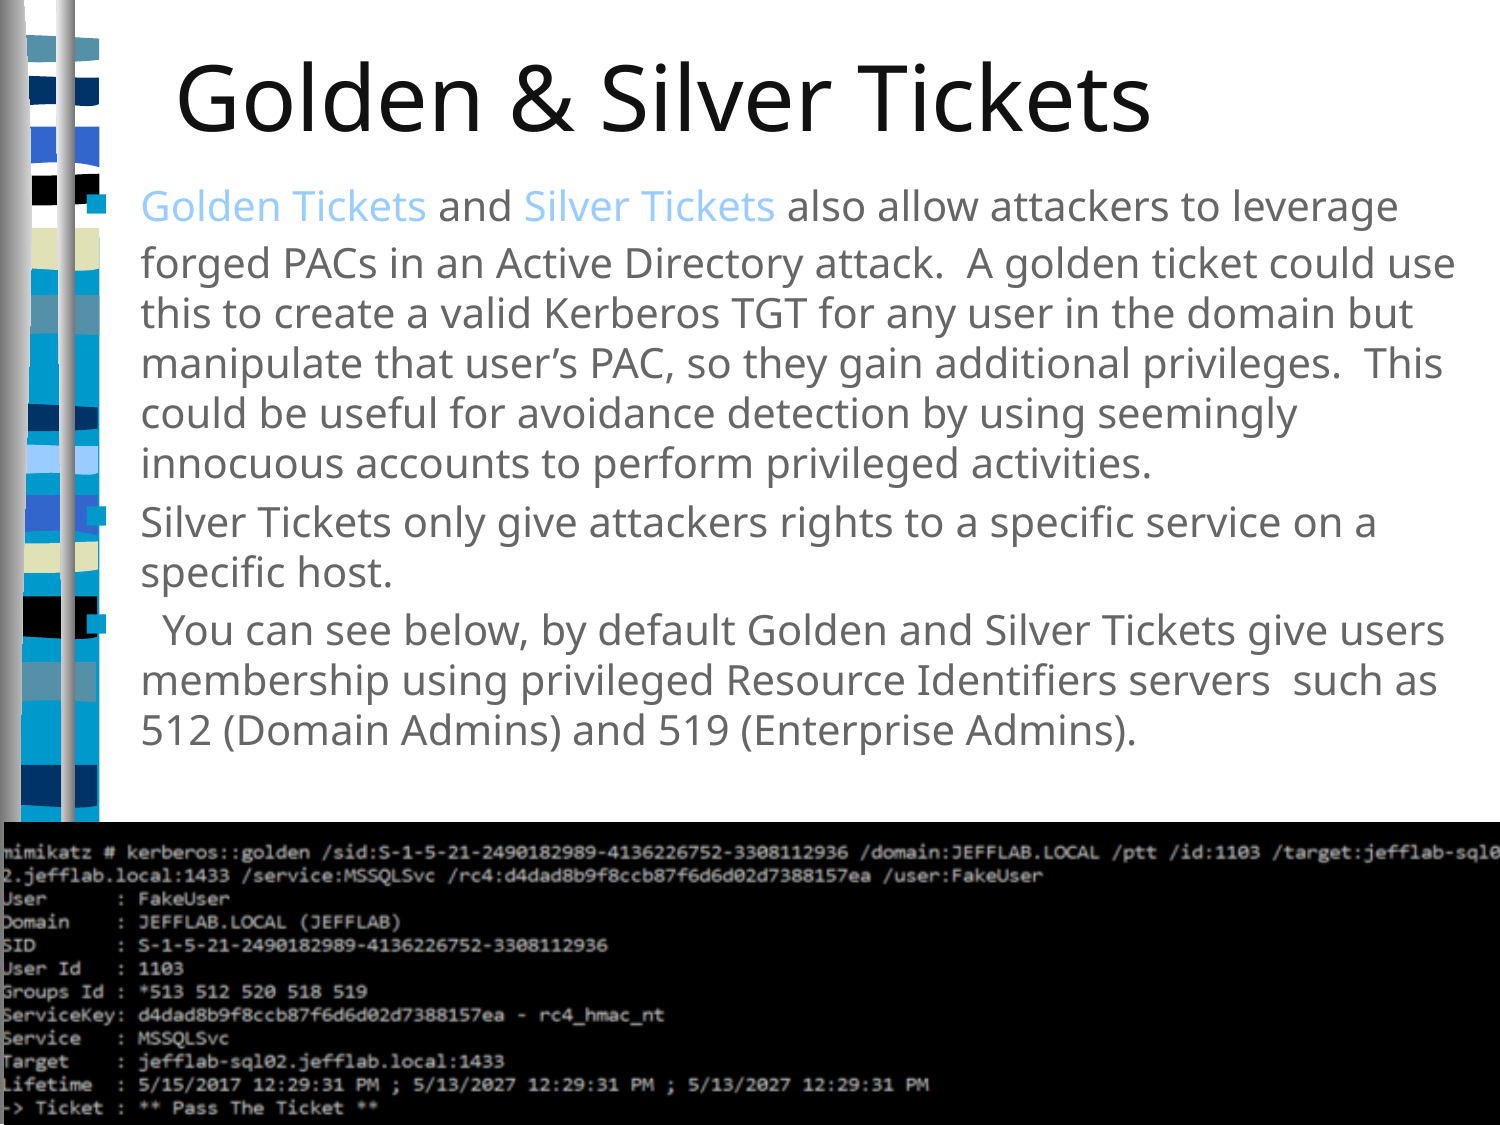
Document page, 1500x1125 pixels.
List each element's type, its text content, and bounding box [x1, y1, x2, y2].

title Golden & Silver Tickets [159, 1, 1435, 172]
picture [4, 822, 1500, 1125]
list Golden Tickets and Silver Tickets also allow attackers to leverage forged PACs in an Active Directory attack. A golden ticket could use this to create a valid Kerberos TGT for any user in the domain but manipulate that user’s PAC, so they gain additional privileges. This could be useful for avoidance detection by using seemingly innocuous accounts to perform privileged activities. Silver Tickets only give attackers rights to a specific service on a specific host. You can see below, by default Golden and Silver Tickets give users membership using privileged Resource Identifiers servers such as 512 (Domain Admins) and 519 (Enterprise Admins). [69, 172, 1500, 820]
